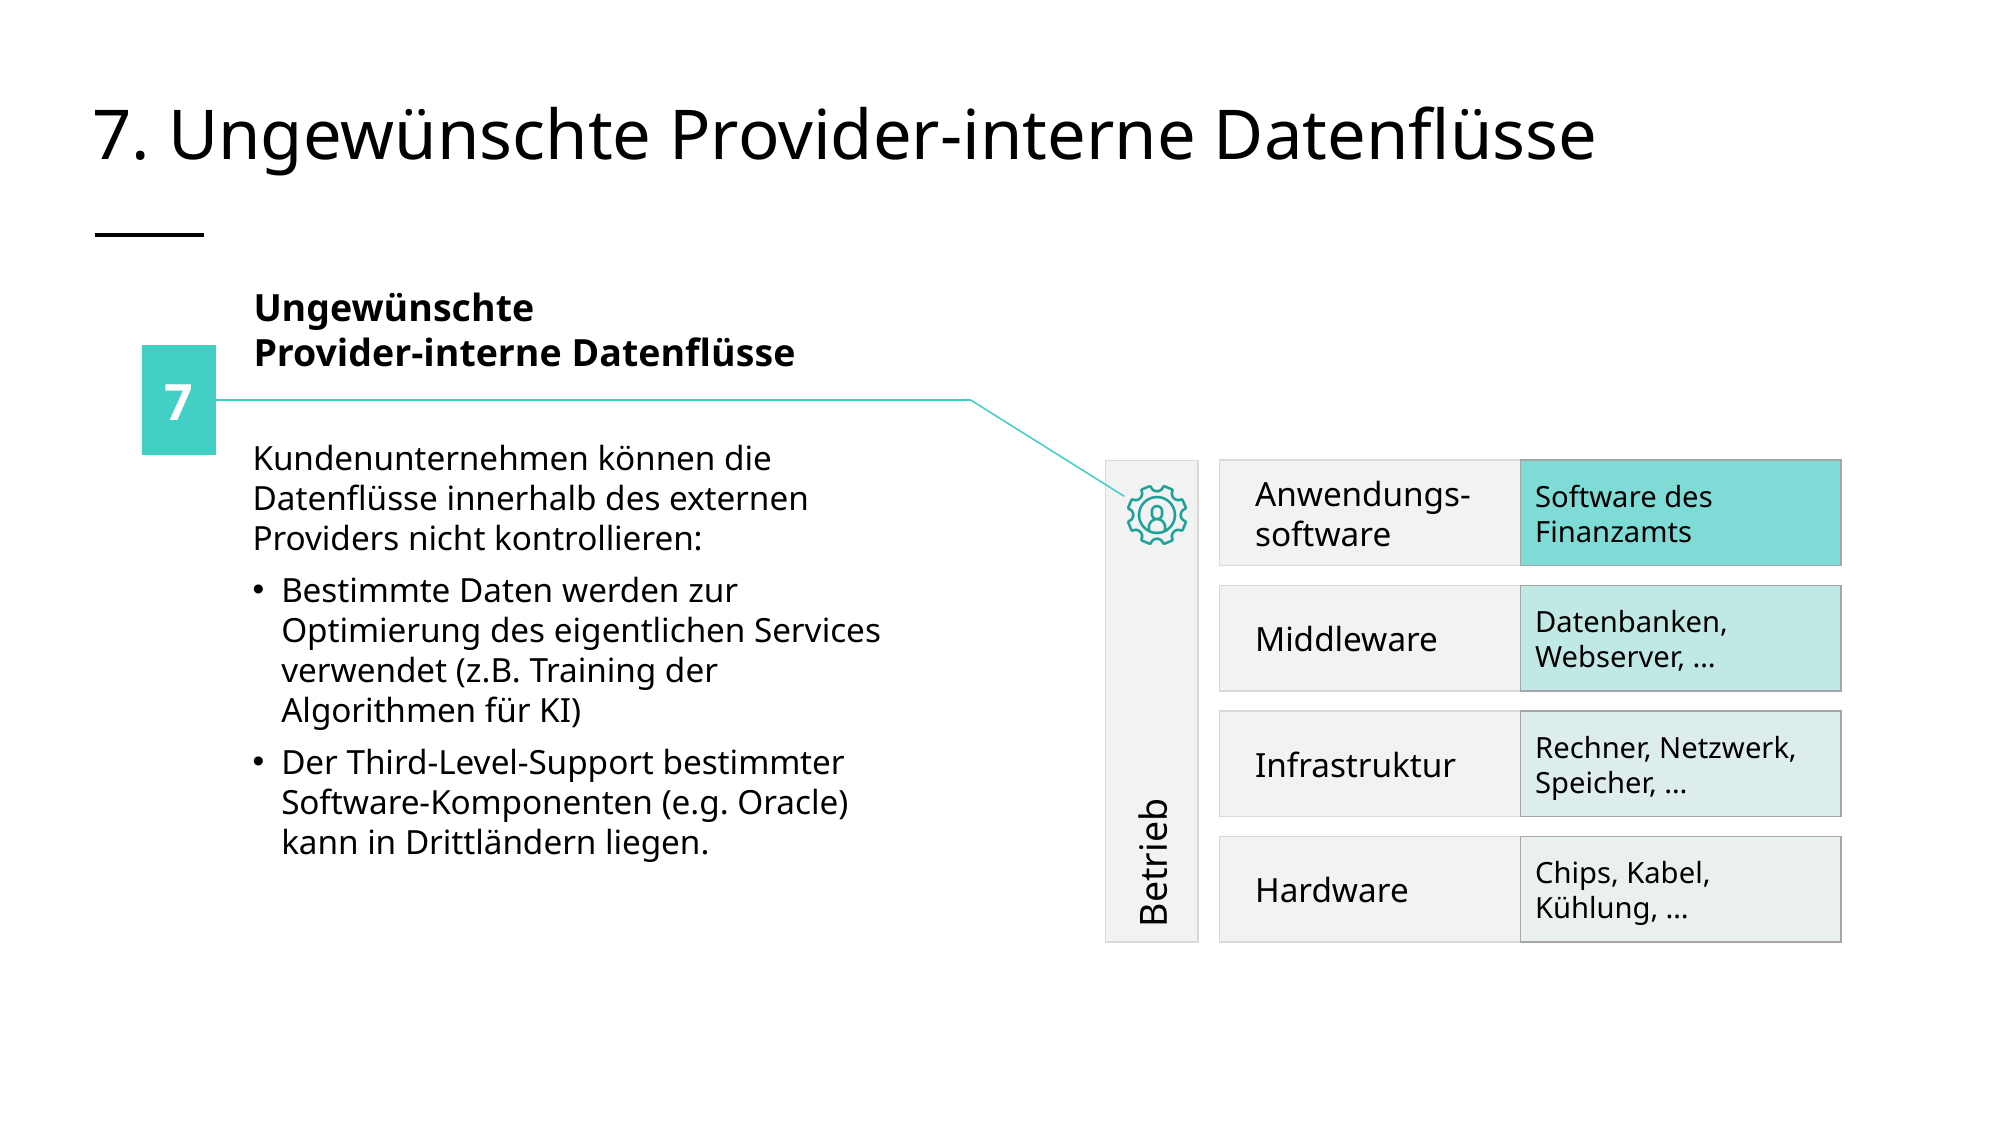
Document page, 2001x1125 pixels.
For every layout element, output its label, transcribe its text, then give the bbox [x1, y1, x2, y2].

title 7. Ungewünschte Provider-interne Datenflüsse [77, 67, 1803, 197]
picture [1127, 485, 1187, 545]
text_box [1105, 460, 1842, 943]
text_box Kundenunternehmen können die Datenflüsse innerhalb des externen Providers nicht kontrollieren: Bestimmte Daten werden zur Optimierung des eigentlichen Services verwendet (z.B. Training der Algorithmen für KI) Der Third-Level-Support bestimmter Software-Komponenten (e.g. Oracle) kann in Drittländern liegen. [237, 455, 921, 922]
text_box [970, 400, 1125, 497]
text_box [141, 276, 971, 455]
